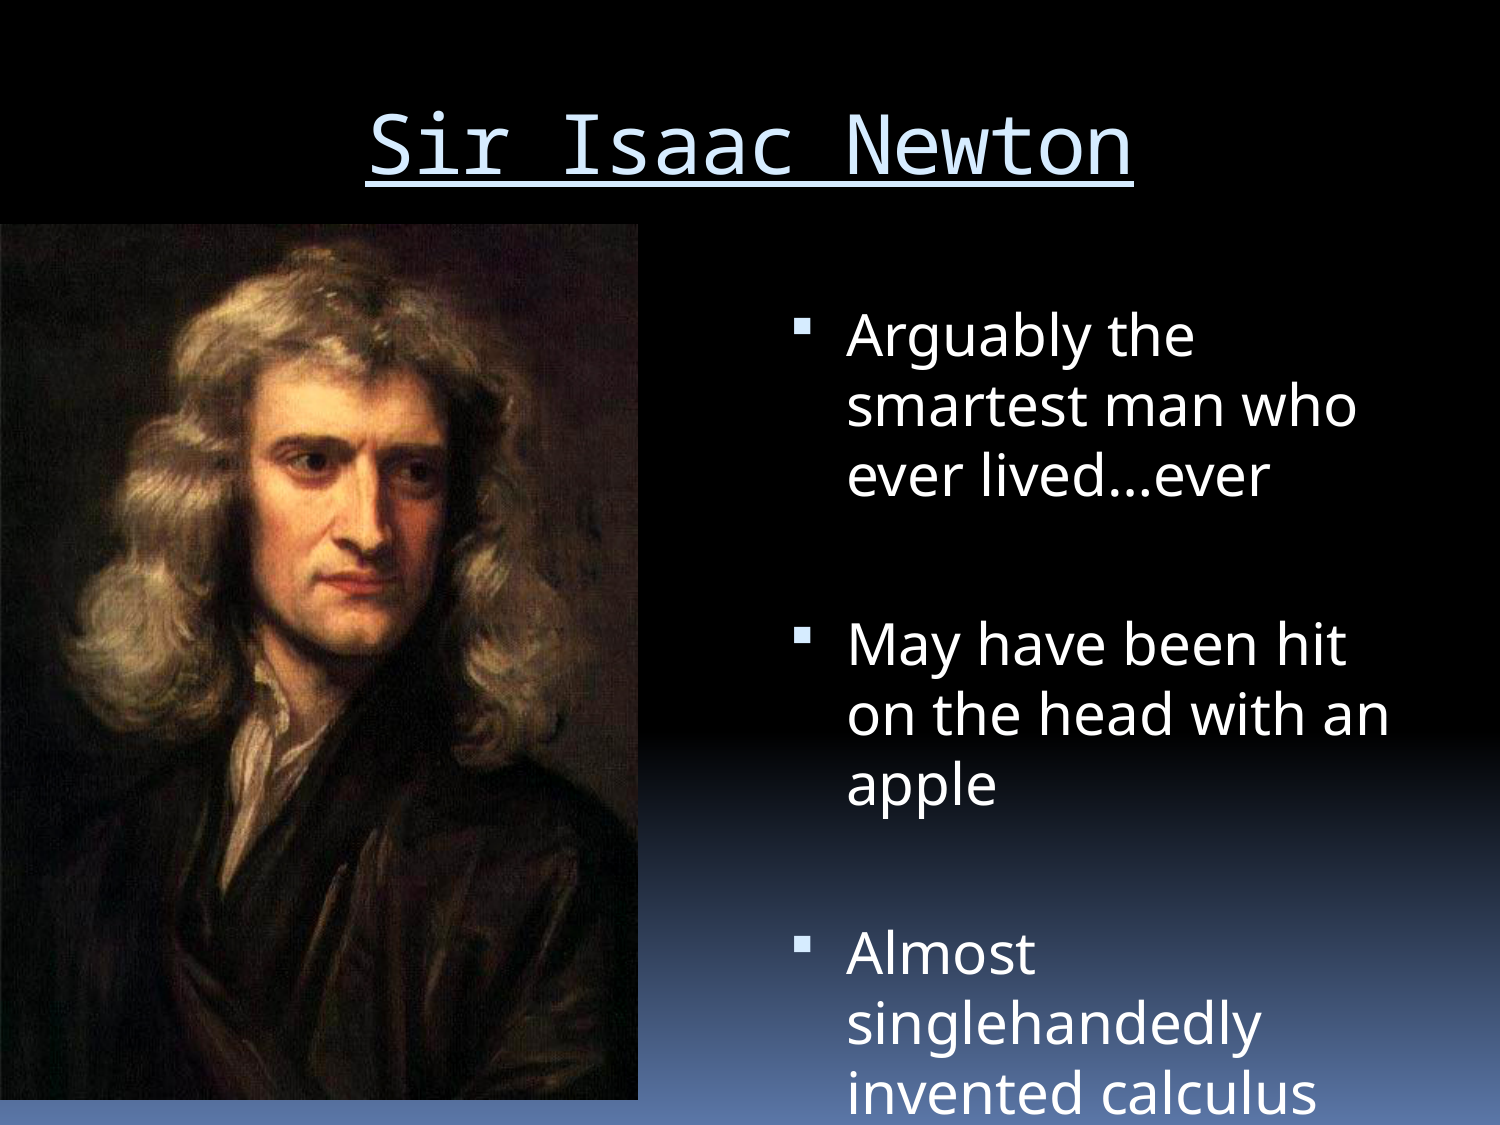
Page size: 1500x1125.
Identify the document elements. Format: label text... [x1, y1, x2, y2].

list Arguably the smartest man who ever lived…ever May have been hit on the head with an apple Almost singlehandedly invented calculus [763, 290, 1427, 1033]
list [0, 224, 638, 1101]
title Sir Isaac Newton [75, 83, 1425, 234]
